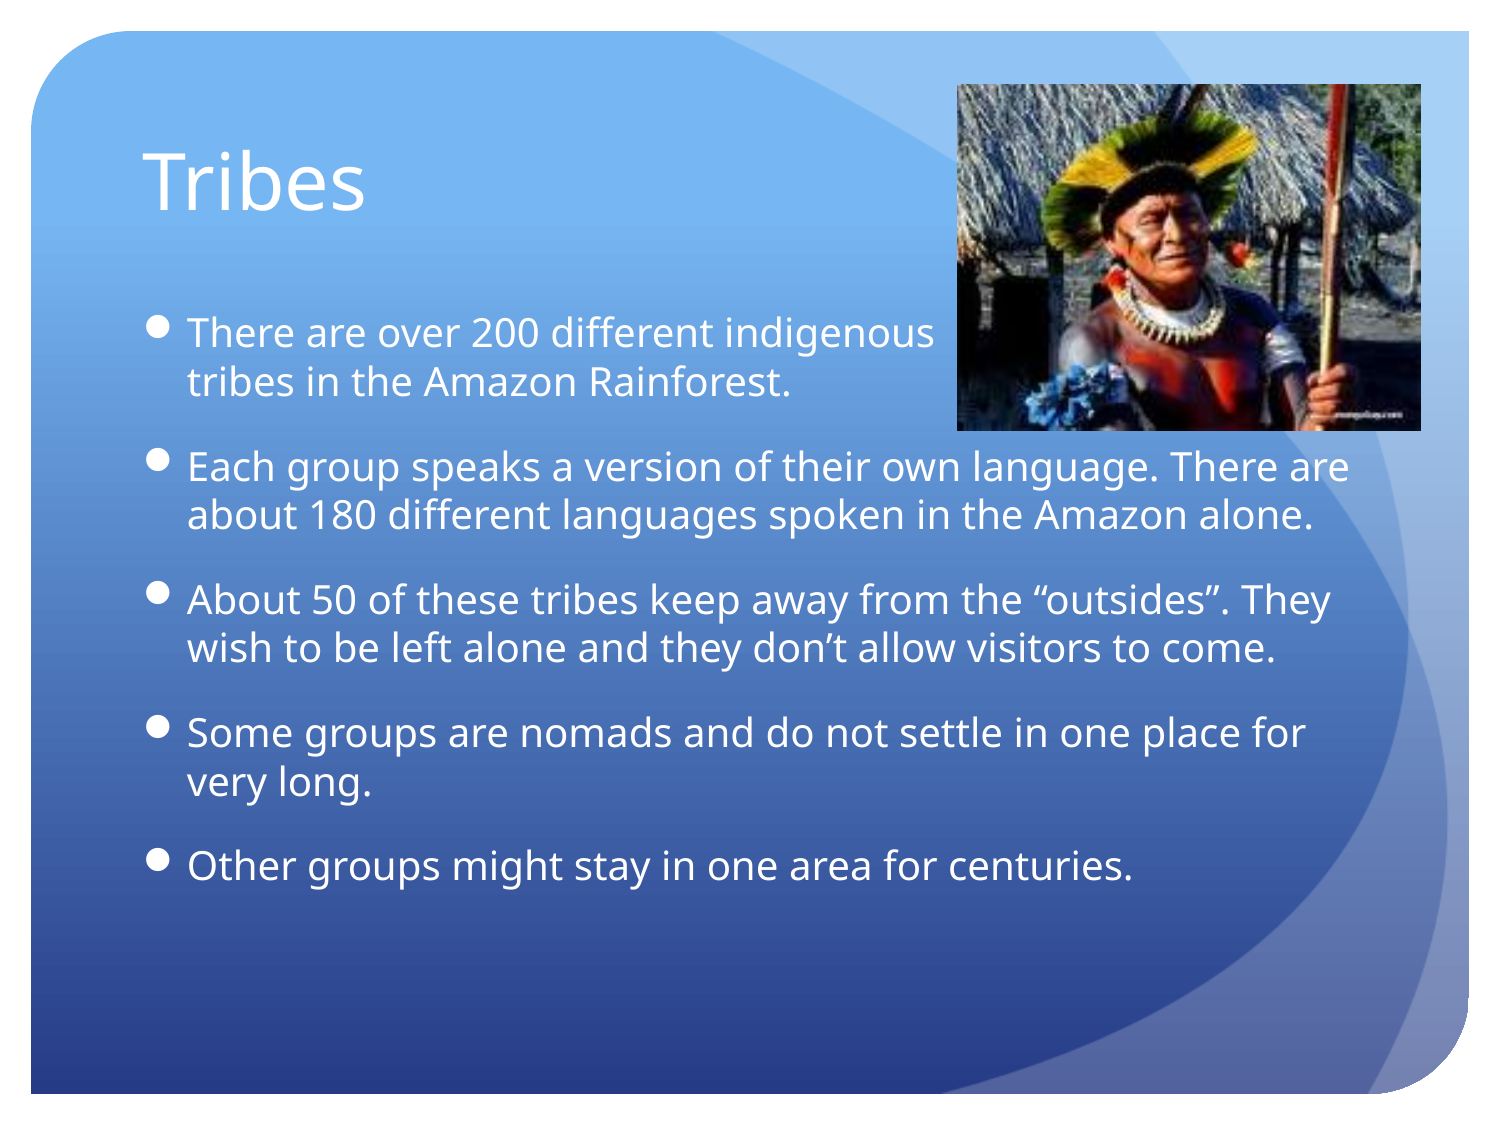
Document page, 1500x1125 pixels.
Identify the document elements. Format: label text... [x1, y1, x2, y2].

list There are over 200 different indigenous tribes in the Amazon Rainforest. Each group speaks a version of their own language. There are about 180 different languages spoken in the Amazon alone. About 50 of these tribes keep away from the “outsides”. They wish to be left alone and they don’t allow visitors to come. Some groups are nomads and do not settle in one place for very long. Other groups might stay in one area for centuries. [127, 299, 1372, 991]
title Tribes [127, 62, 1372, 234]
picture [24, 30, 1473, 1094]
